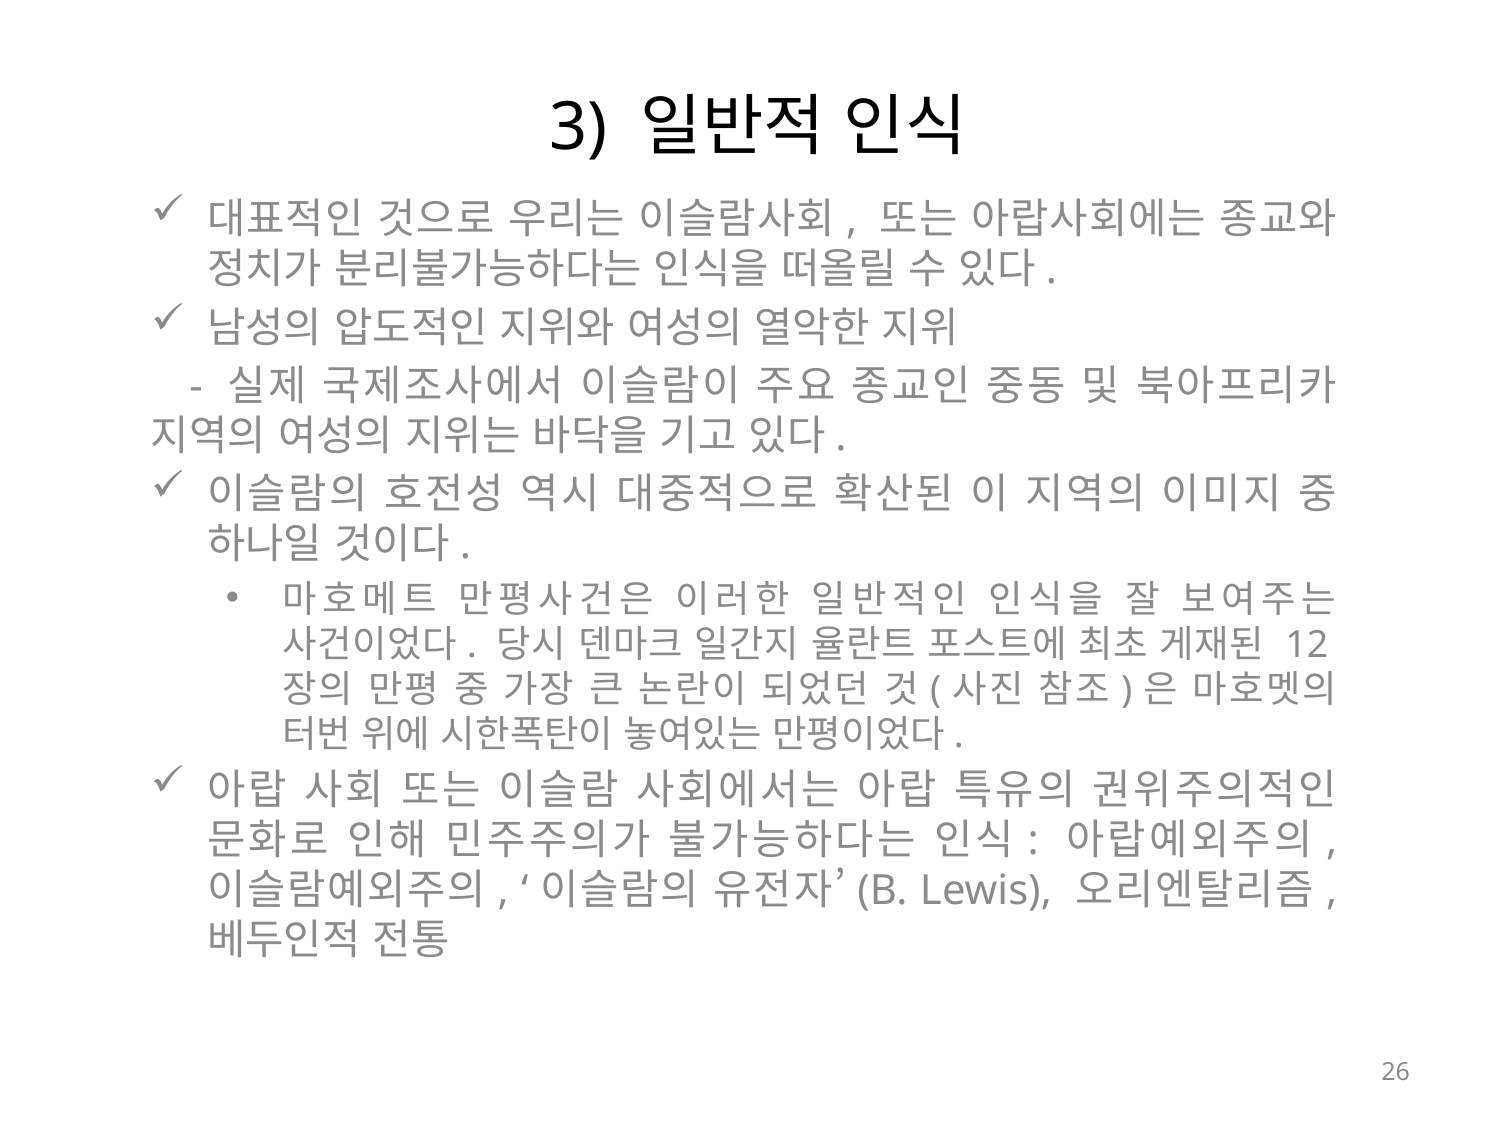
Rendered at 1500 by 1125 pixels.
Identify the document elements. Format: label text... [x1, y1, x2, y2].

title 3) 일반적 인식 [112, 66, 1388, 149]
subtitle 대표적인 것으로 우리는 이슬람사회, 또는 아랍사회에는 종교와 정치가 분리불가능하다는 인식을 떠올릴 수 있다. 남성의 압도적인 지위와 여성의 열악한 지위 - 실제 국제조사에서 이슬람이 주요 종교인 중동 및 북아프리카 지역의 여성의 지위는 바닥을 기고 있다. 이슬람의 호전성 역시 대중적으로 확산된 이 지역의 이미지 중 하나일 것이다. 마호메트 만평사건은 이러한 일반적인 인식을 잘 보여주는 사건이었다. 당시 덴마크 일간지 율란트 포스트에 최초 게재된 12장의 만평 중 가장 큰 논란이 되었던 것(사진 참조)은 마호멧의 터번 위에 시한폭탄이 놓여있는 만평이었다. 아랍 사회 또는 이슬람 사회에서는 아랍 특유의 권위주의적인 문화로 인해 민주주의가 불가능하다는 인식: 아랍예외주의, 이슬람예외주의, ‘이슬람의 유전자’(B. Lewis), 오리엔탈리즘, 베두인적 전통 [135, 184, 1353, 1000]
slide_number 26 [1074, 1042, 1425, 1103]
